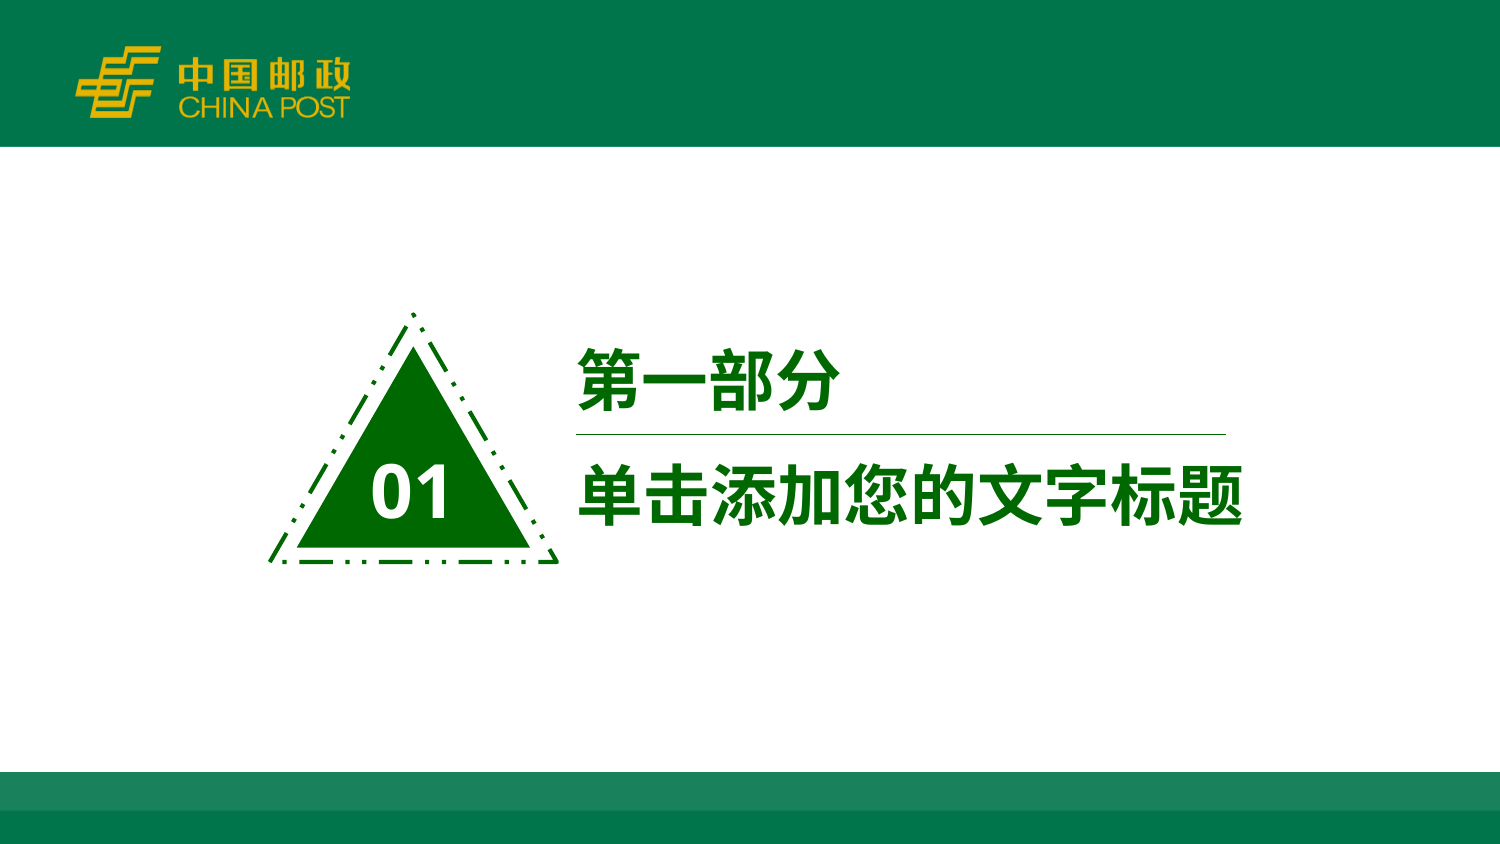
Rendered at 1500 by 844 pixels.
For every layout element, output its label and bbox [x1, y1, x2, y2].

picture [0, 0, 1500, 844]
text_box [269, 314, 558, 563]
